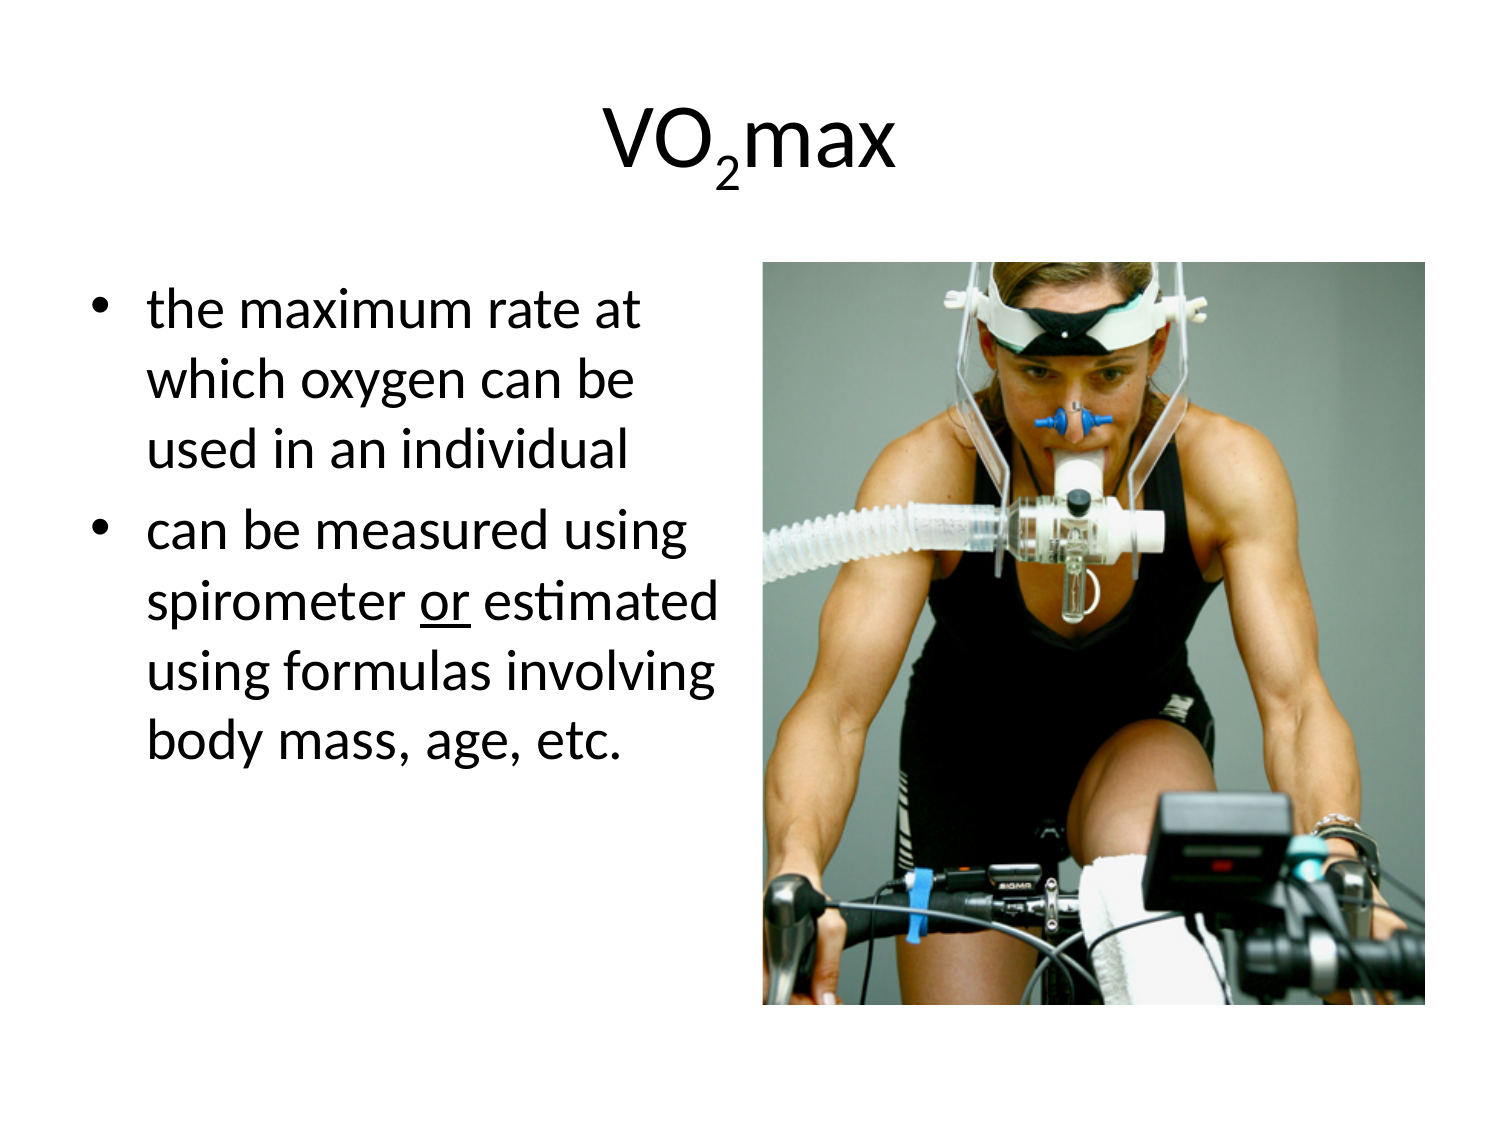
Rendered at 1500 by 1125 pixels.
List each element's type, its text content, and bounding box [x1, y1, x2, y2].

title VO2max [75, 45, 1425, 233]
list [762, 262, 1426, 1006]
list the maximum rate at which oxygen can be used in an individual can be measured using spirometer or estimated using formulas involving body mass, age, etc. [75, 262, 738, 1005]
